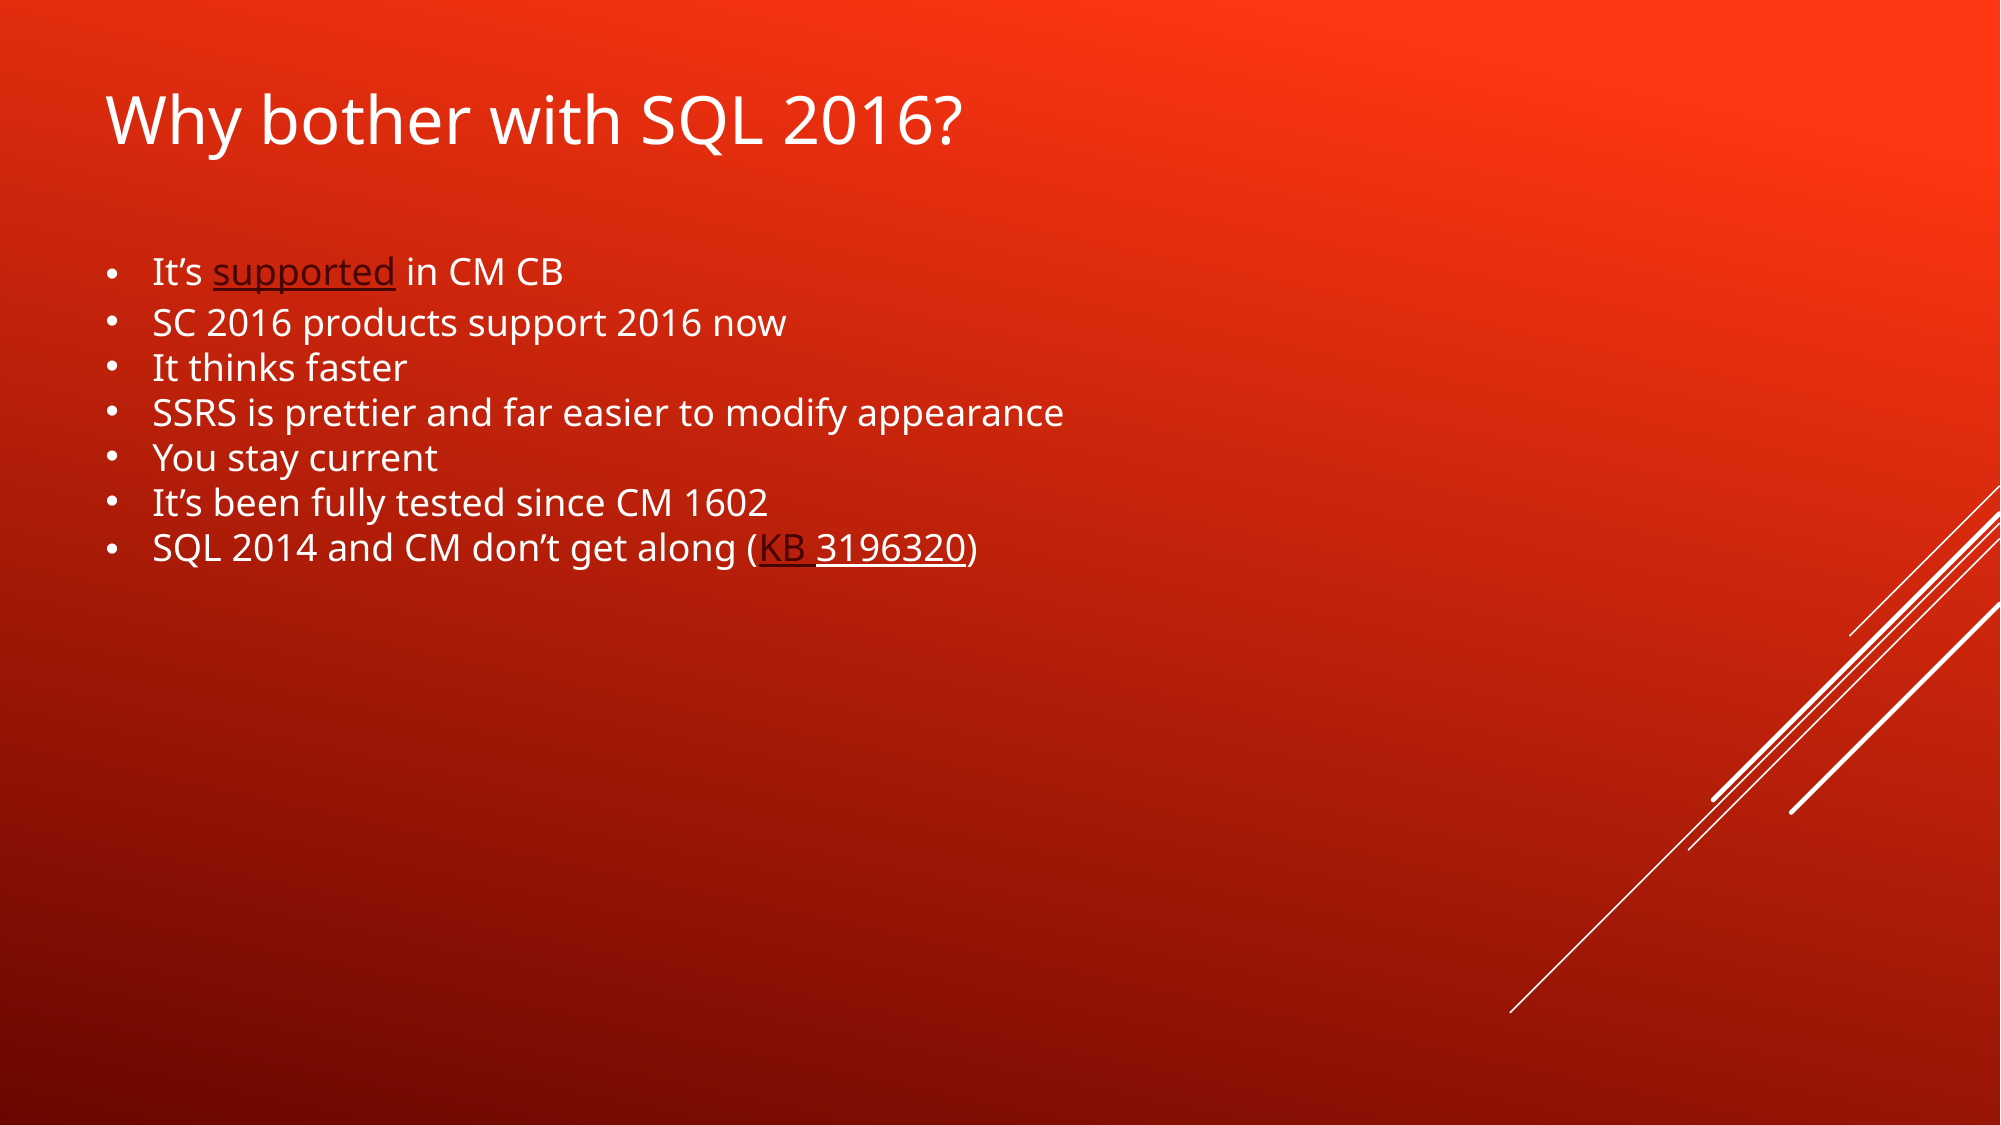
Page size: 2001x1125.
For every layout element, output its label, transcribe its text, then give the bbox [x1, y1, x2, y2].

text_box Why bother with SQL 2016? It’s supported in CM CB SC 2016 products support 2016 now It thinks faster SSRS is prettier and far easier to modify appearance You stay current It’s been fully tested since CM 1602 SQL 2014 and CM don’t get along (KB 3196320) [90, 70, 1928, 582]
